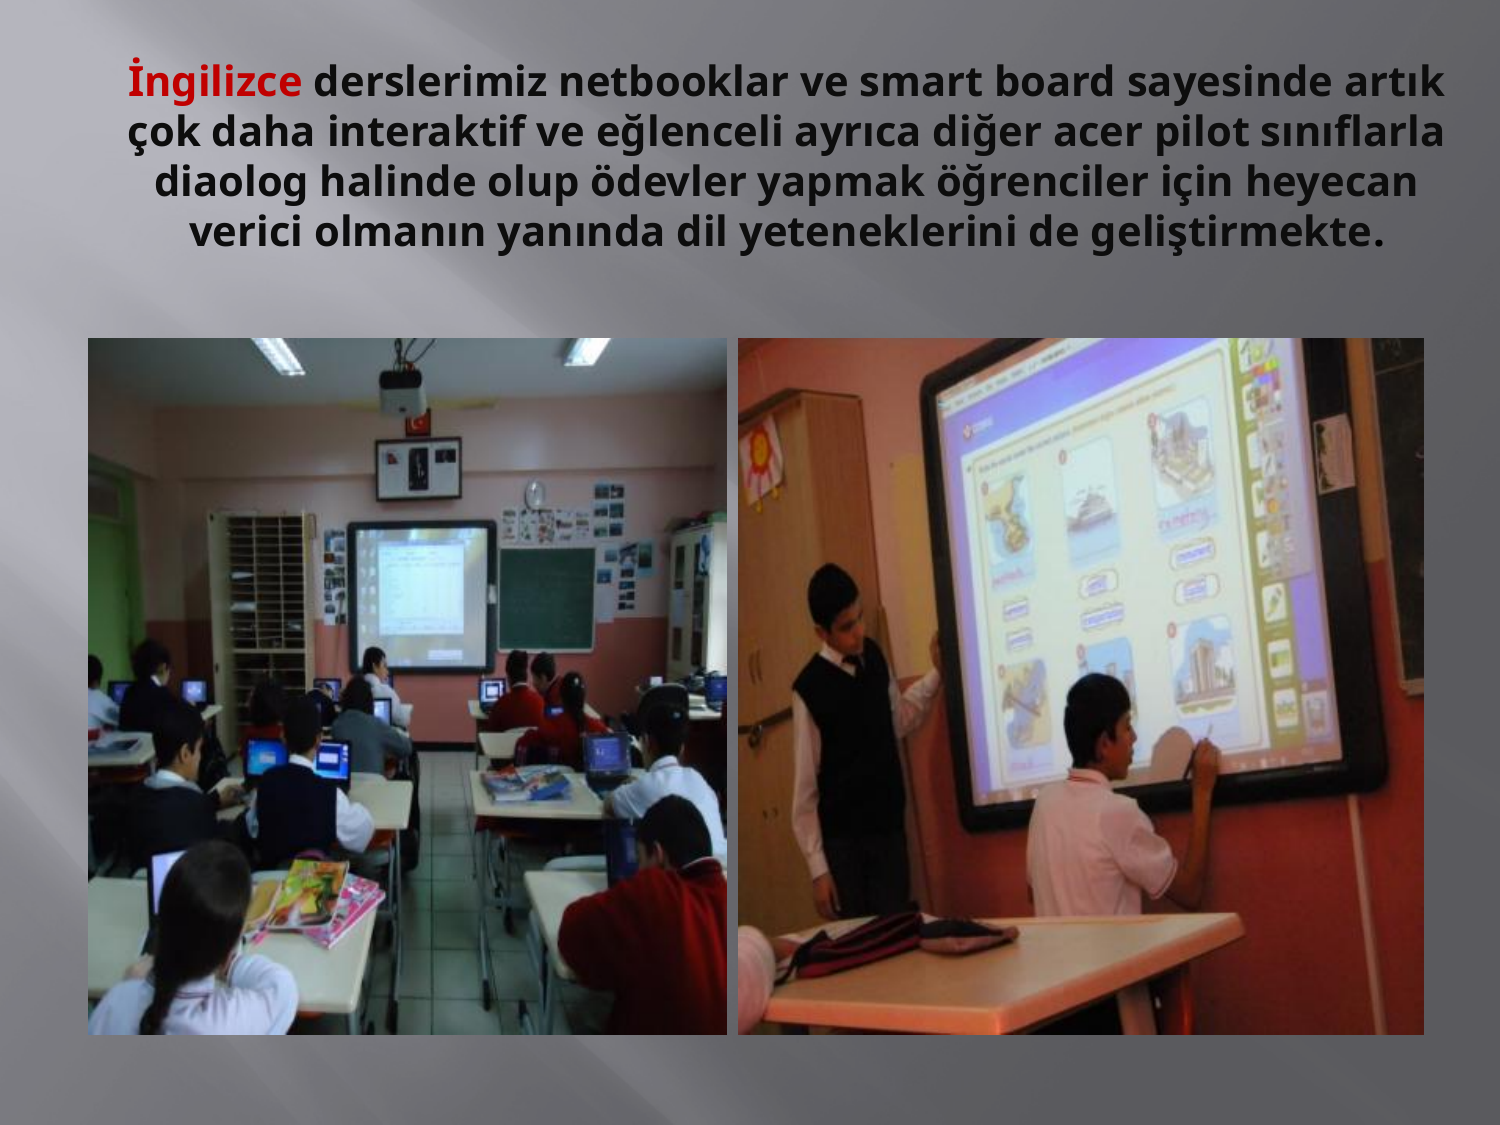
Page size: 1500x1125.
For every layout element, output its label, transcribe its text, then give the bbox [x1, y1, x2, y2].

picture [737, 337, 1424, 1036]
title İngilizce derslerimiz netbooklar ve smart board sayesinde artık çok daha interaktif ve eğlenceli ayrıca diğer acer pilot sınıflarla diaolog halinde olup ödevler yapmak öğrenciler için heyecan verici olmanın yanında dil yeteneklerini de geliştirmekte. [112, 42, 1463, 268]
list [88, 337, 727, 1036]
